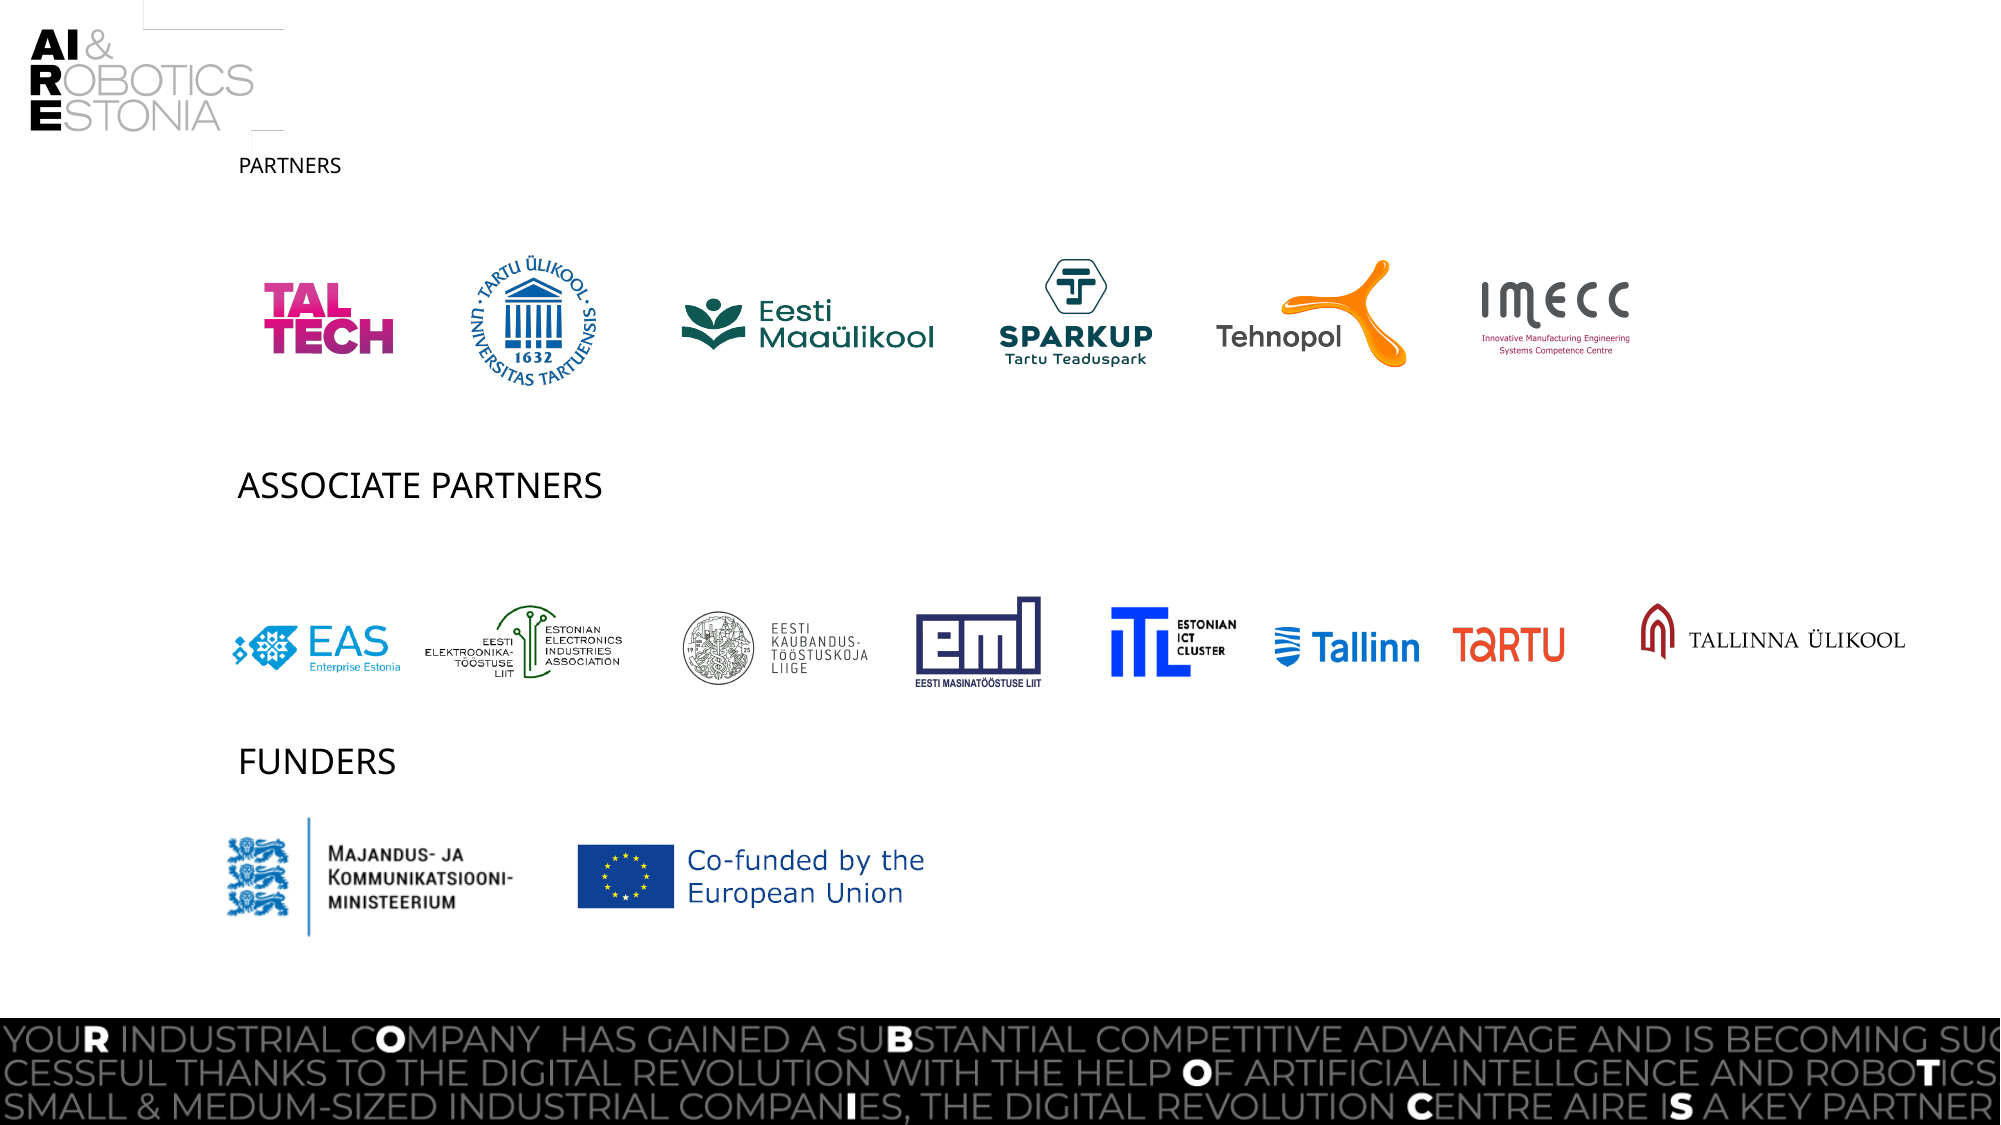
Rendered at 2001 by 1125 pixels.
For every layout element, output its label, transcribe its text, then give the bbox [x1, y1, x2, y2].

picture [1432, 599, 1584, 689]
picture [1098, 555, 1428, 739]
picture [0, 0, 284, 161]
picture [1640, 602, 1906, 661]
text_box ASSOCIATE PARTNERS [222, 443, 773, 531]
picture [222, 559, 410, 739]
picture [424, 603, 623, 680]
picture [206, 797, 957, 956]
title PARTNERS [223, 145, 600, 187]
picture [656, 258, 957, 389]
picture [656, 591, 1048, 700]
picture [1469, 272, 1641, 365]
picture [463, 249, 604, 395]
picture [999, 258, 1153, 368]
picture [0, 1018, 2000, 1125]
text_box FUNDERS [222, 742, 599, 784]
picture [1194, 238, 1428, 389]
picture [239, 249, 425, 397]
